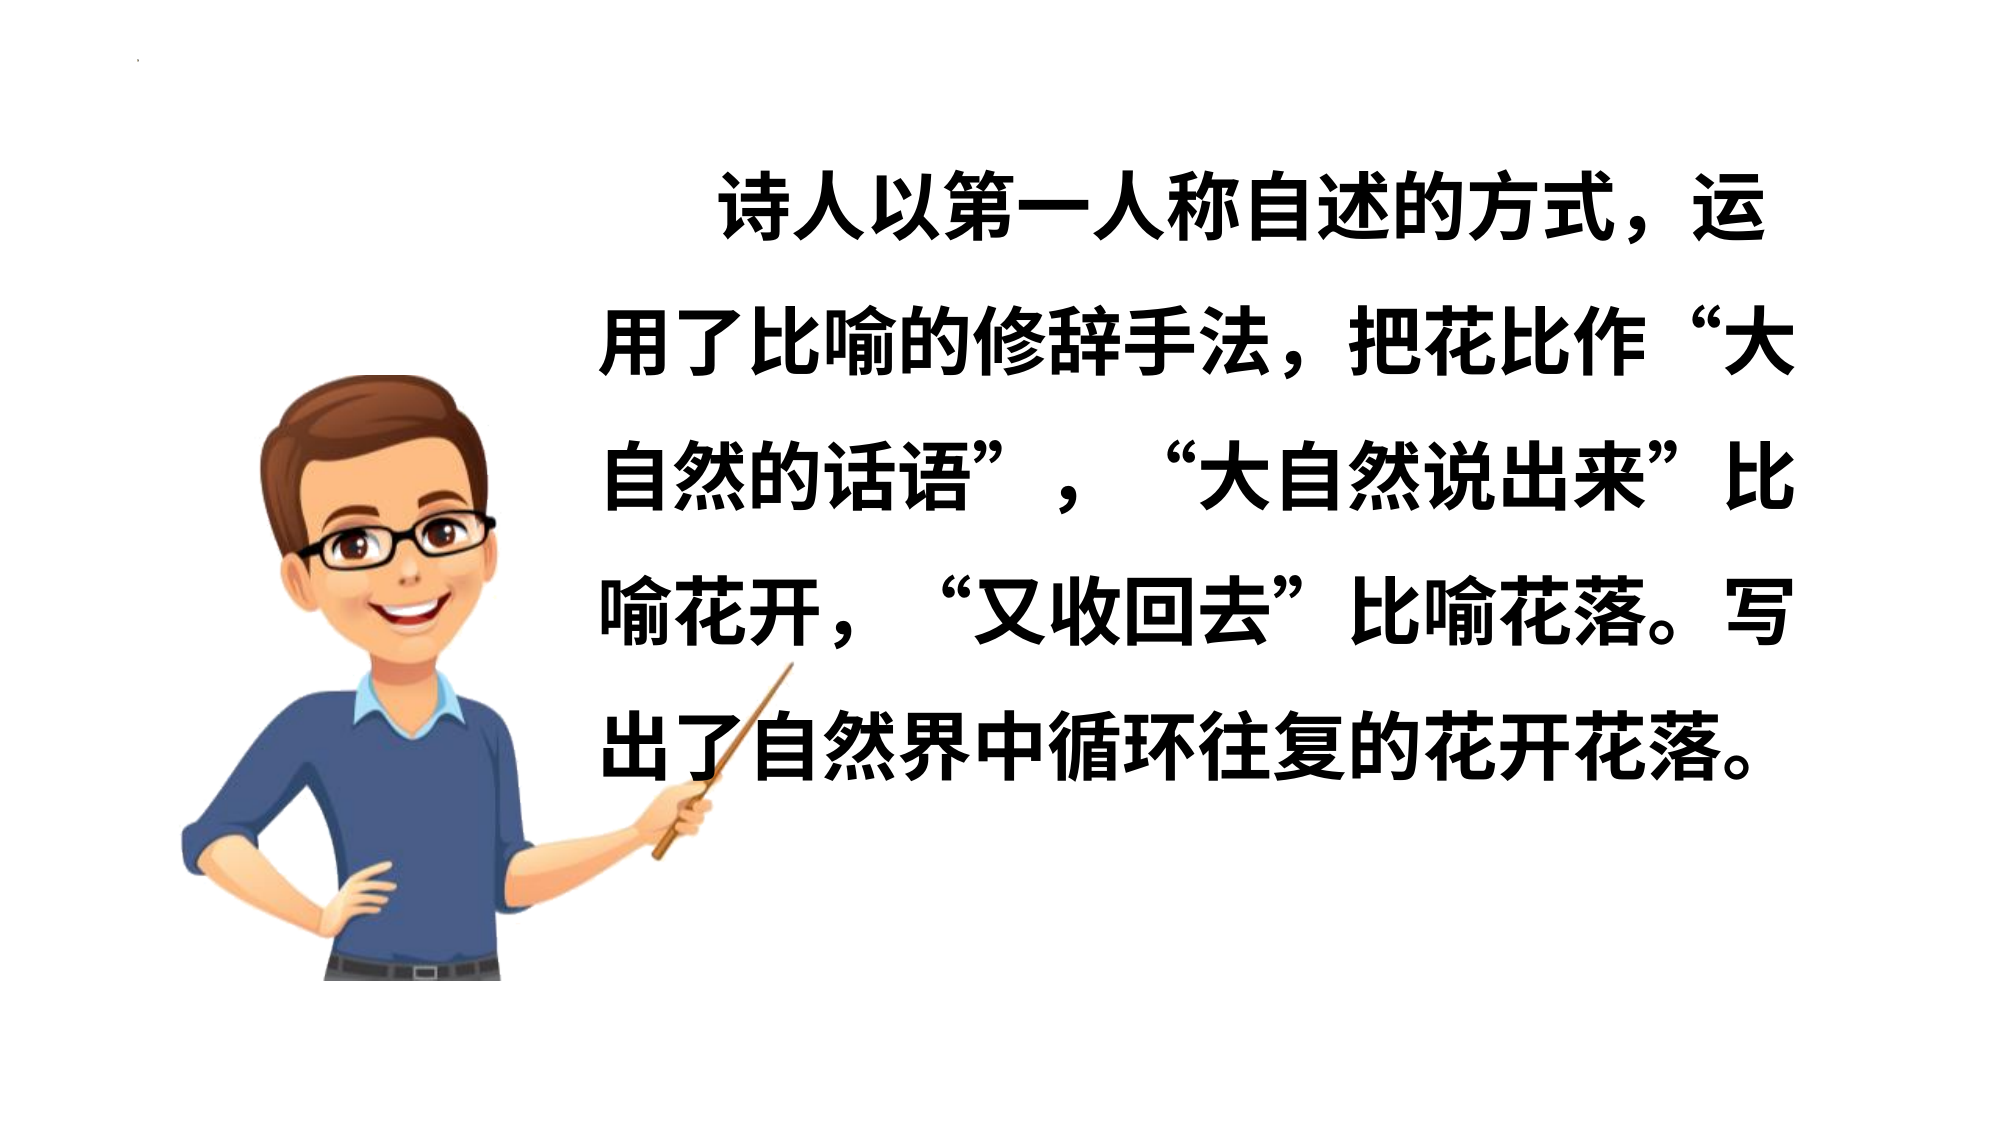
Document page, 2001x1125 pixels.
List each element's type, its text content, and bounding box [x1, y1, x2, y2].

picture [69, 375, 854, 981]
text_box 诗人以第一人称自述的方式，运用了比喻的修辞手法，把花比作“大自然的话语”，“大自然说出来”比喻花开，“又收回去”比喻花落。写出了自然界中循环往复的花开花落。 [582, 106, 1837, 797]
